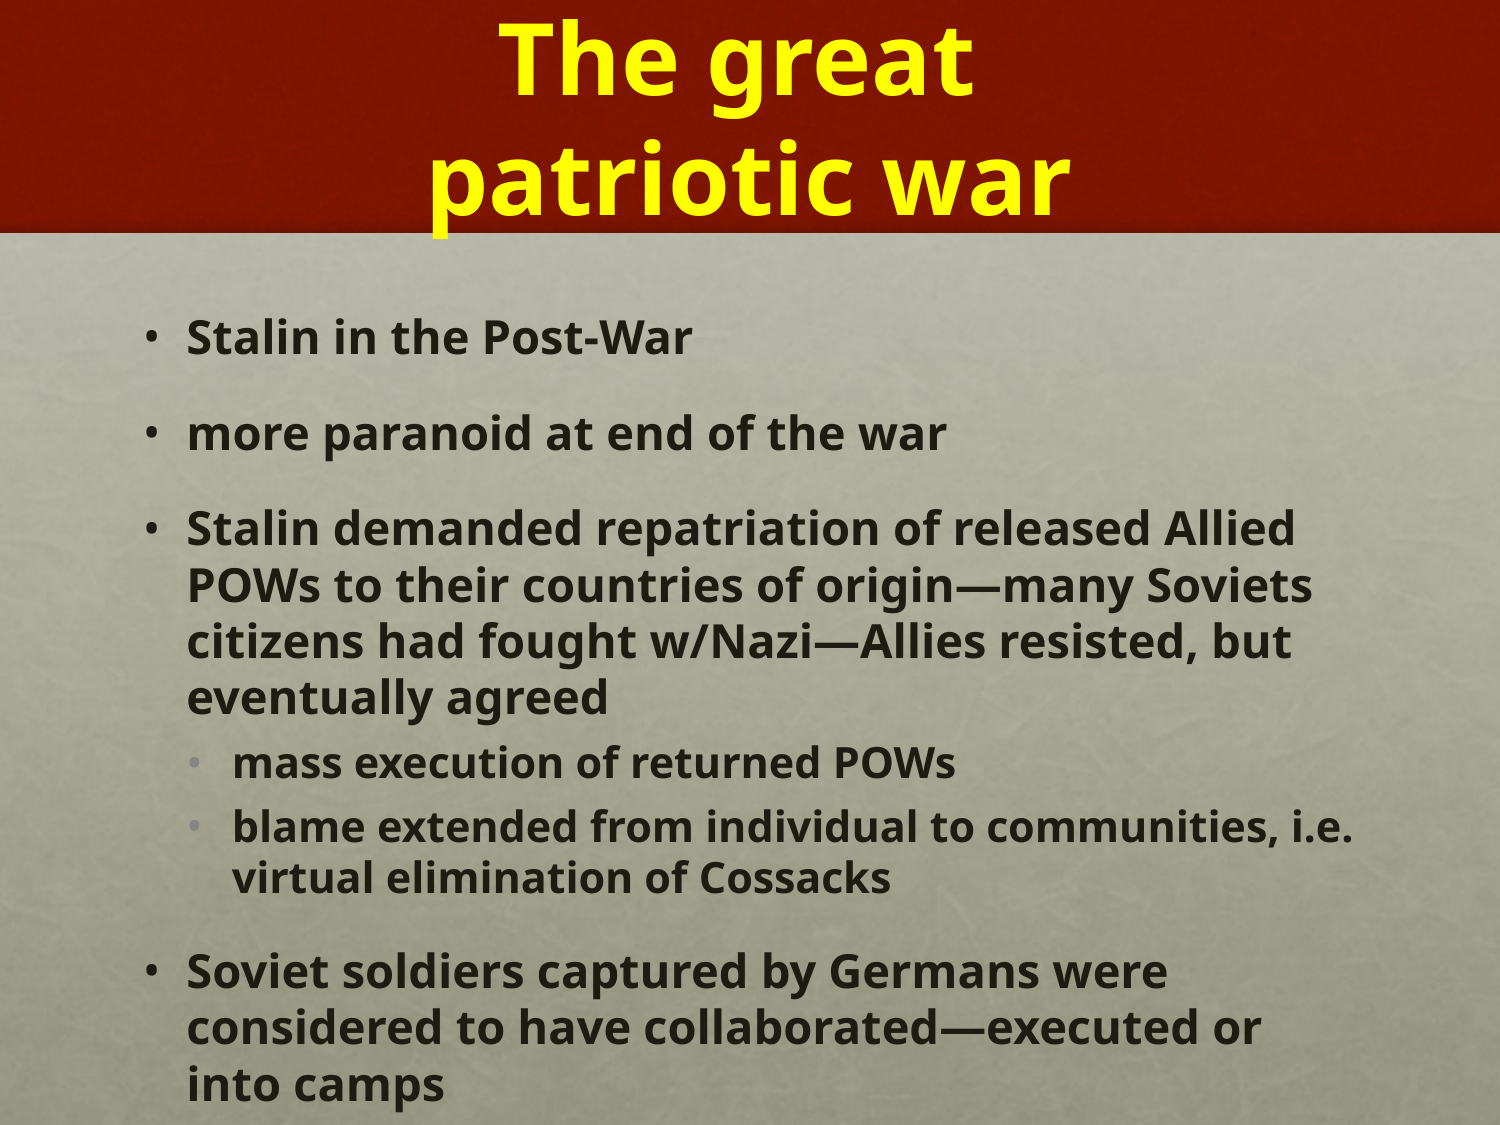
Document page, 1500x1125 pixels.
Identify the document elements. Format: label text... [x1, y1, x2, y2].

title The great patriotic war [127, 10, 1372, 221]
list Stalin in the Post-War more paranoid at end of the war Stalin demanded repatriation of released Allied POWs to their countries of origin—many Soviets citizens had fought w/Nazi—Allies resisted, but eventually agreed mass execution of returned POWs blame extended from individual to communities, i.e. virtual elimination of Cossacks Soviet soldiers captured by Germans were considered to have collaborated—executed or into camps [127, 299, 1372, 1125]
picture [0, 214, 1500, 1125]
